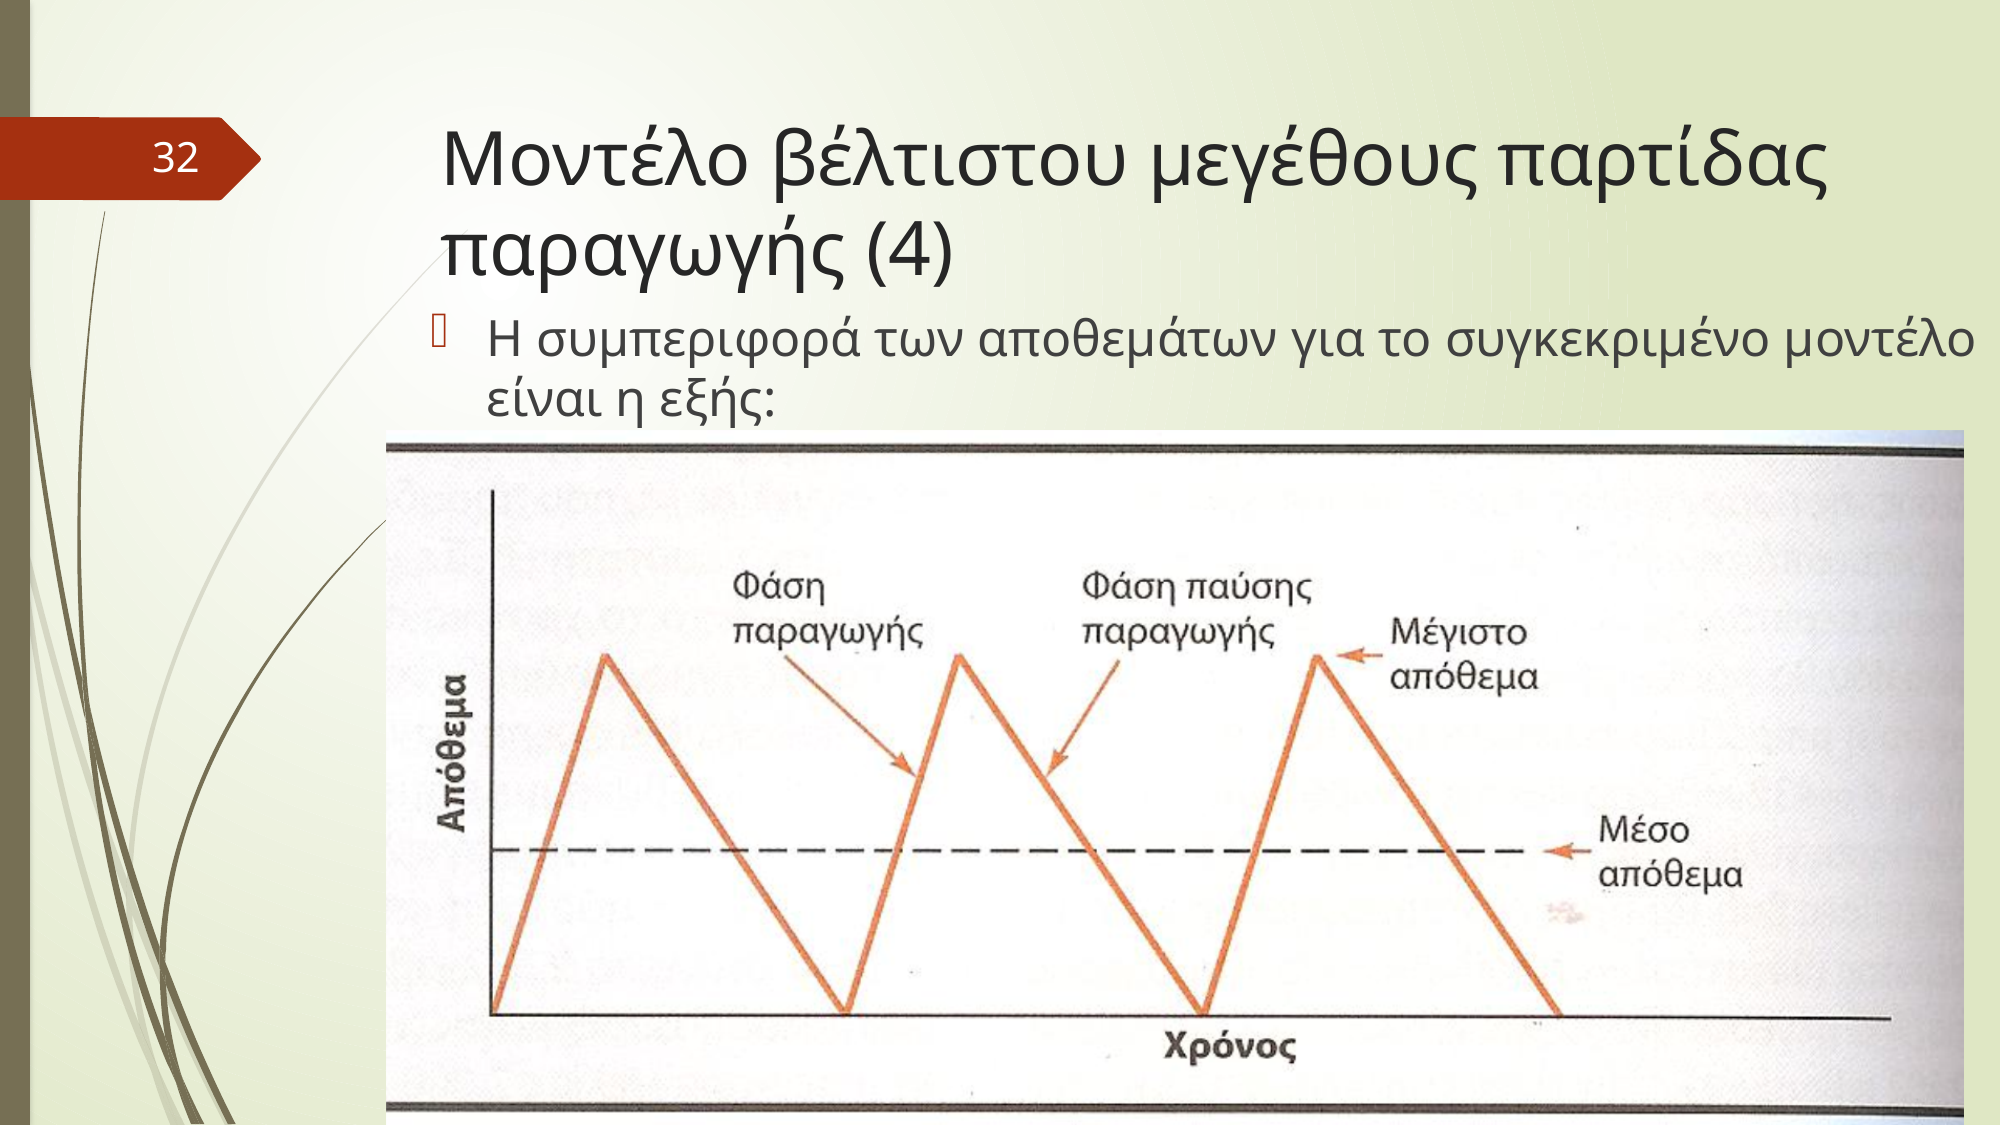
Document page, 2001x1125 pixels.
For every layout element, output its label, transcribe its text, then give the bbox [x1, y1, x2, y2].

slide_number 32 [87, 129, 216, 190]
list Η συμπεριφορά των αποθεμάτων για το συγκεκριμένο μοντέλο είναι η εξής: [415, 298, 2000, 1101]
title Μοντέλο βέλτιστου μεγέθους παρτίδας παραγωγής (4) [425, 102, 1888, 298]
picture [385, 429, 1964, 1125]
